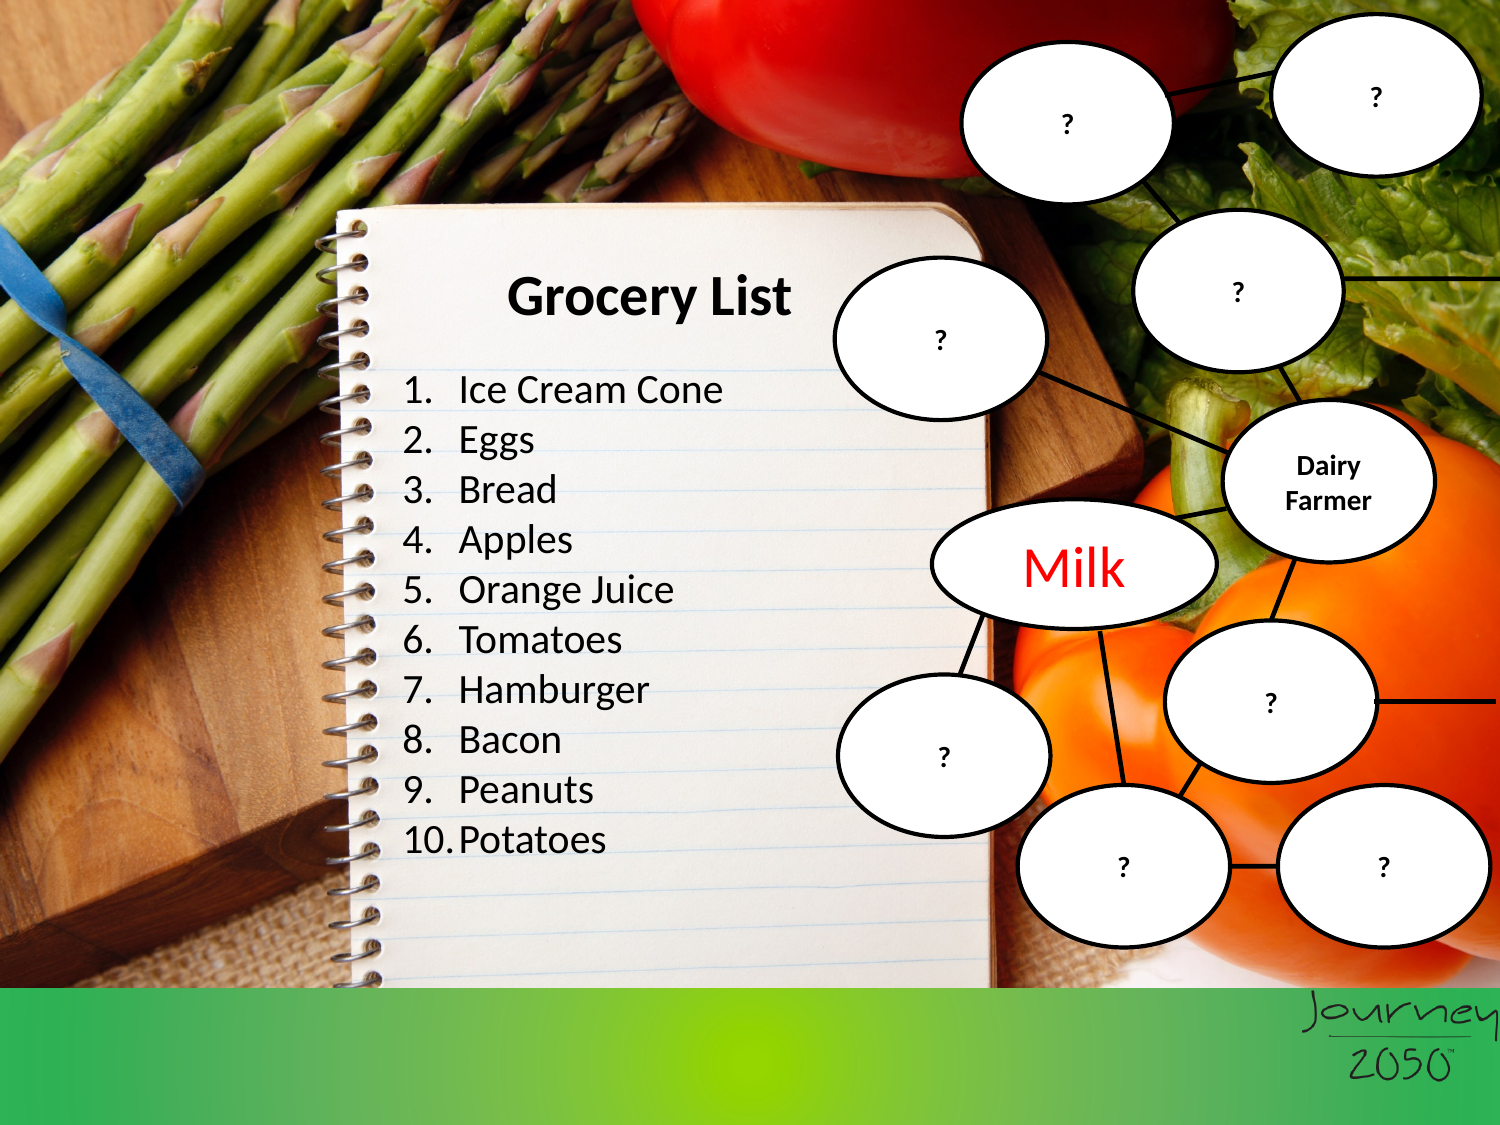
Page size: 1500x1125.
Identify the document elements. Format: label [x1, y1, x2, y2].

text_box [959, 612, 985, 675]
text_box [1270, 558, 1296, 621]
text_box [1099, 630, 1125, 786]
text_box [1038, 372, 1231, 454]
text_box [1174, 508, 1227, 519]
picture [0, 0, 1500, 1125]
text_box [1142, 180, 1180, 223]
text_box [1278, 364, 1303, 406]
text_box [1164, 71, 1277, 96]
text_box [1178, 762, 1201, 798]
